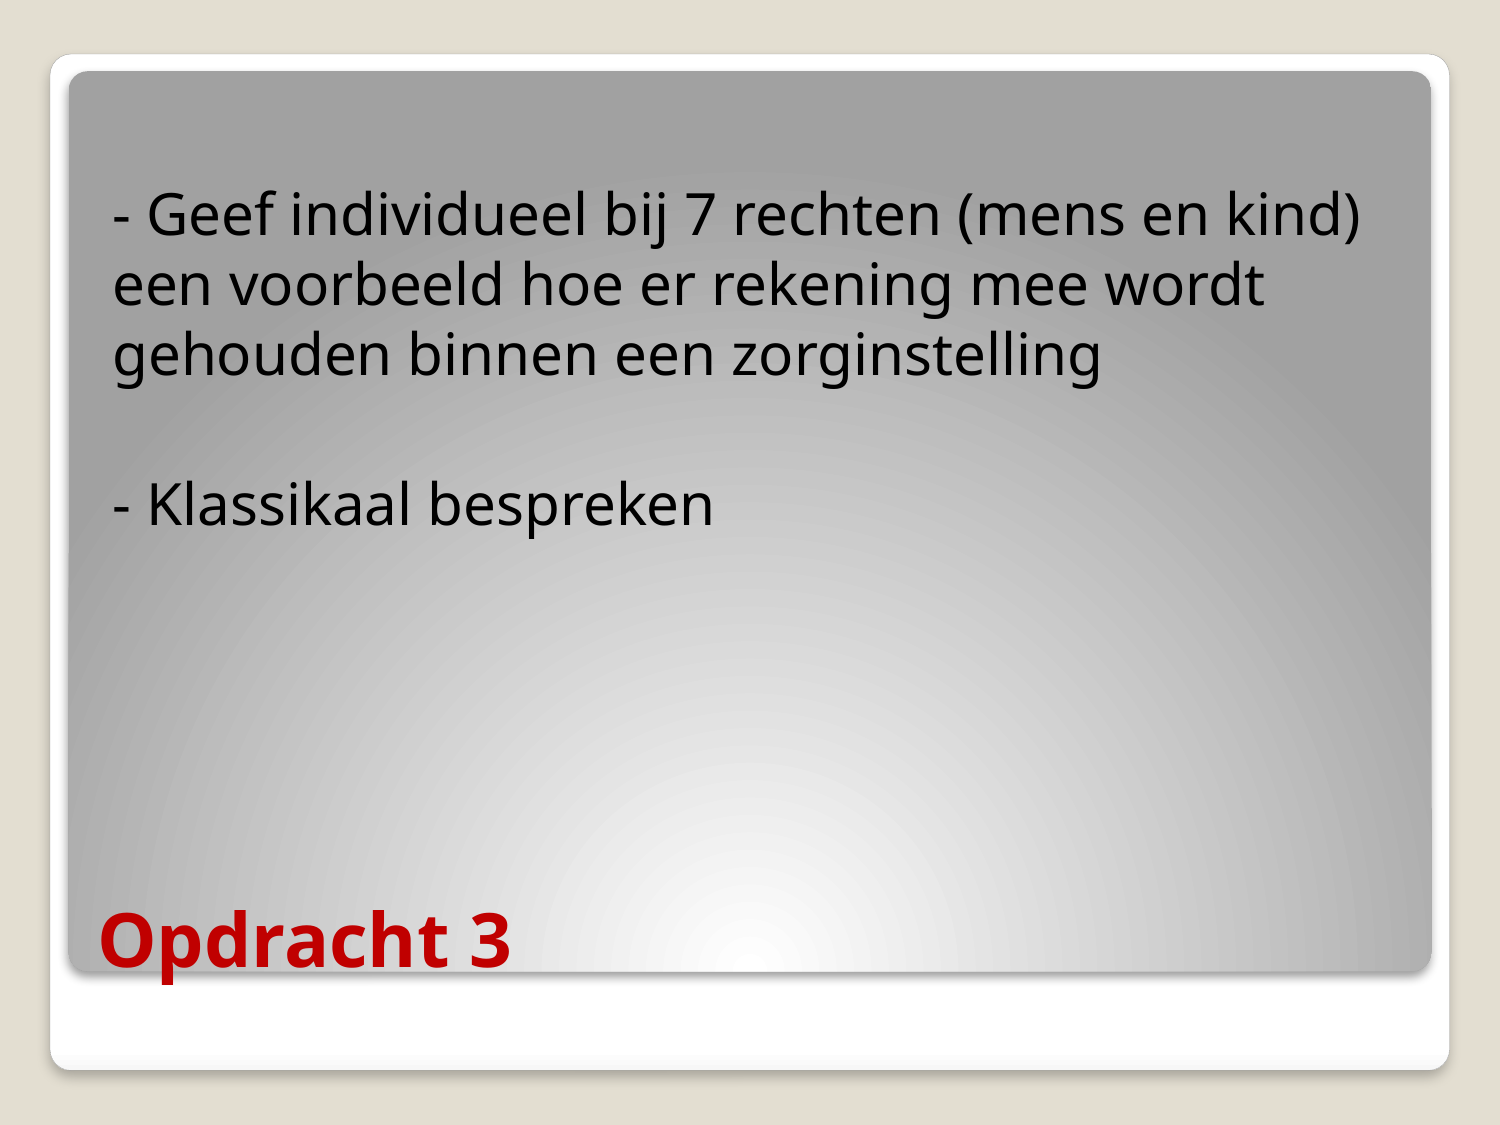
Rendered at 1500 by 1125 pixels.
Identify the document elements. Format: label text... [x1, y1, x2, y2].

title Opdracht 3 [82, 817, 1425, 990]
list - Geef individueel bij 7 rechten (mens en kind) een voorbeeld hoe er rekening mee wordt gehouden binnen een zorginstelling - Klassikaal bespreken [82, 86, 1425, 774]
